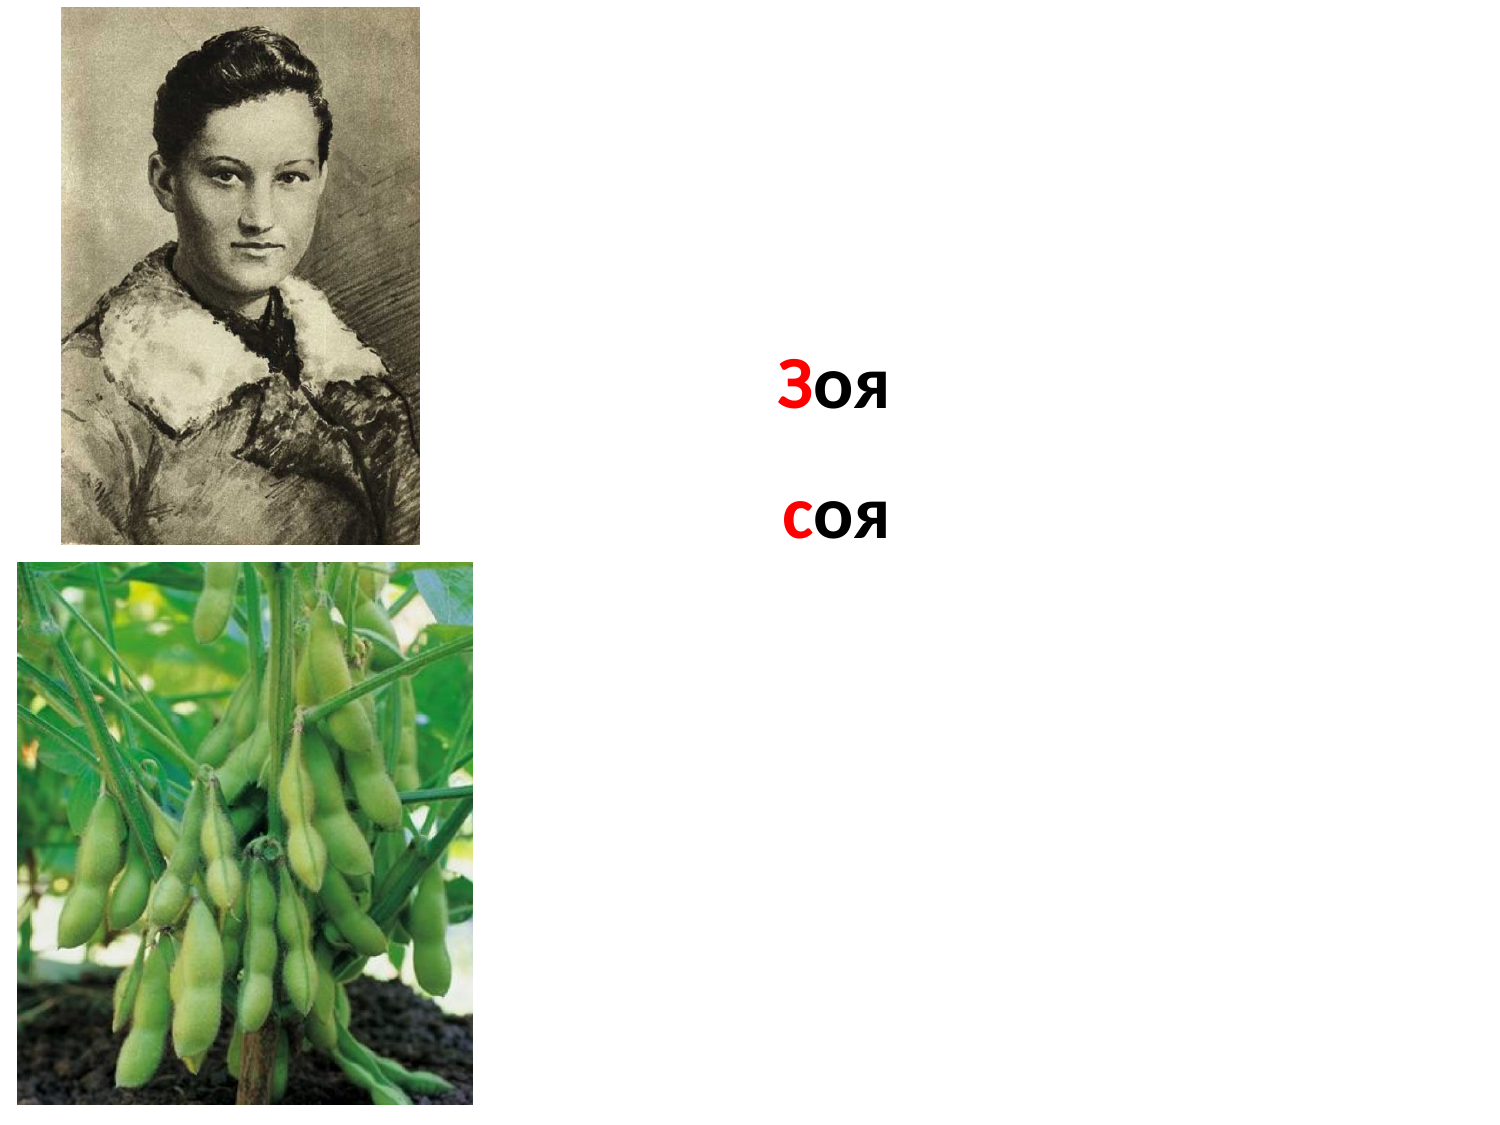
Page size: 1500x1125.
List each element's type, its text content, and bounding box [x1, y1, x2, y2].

text_box соя [767, 456, 907, 561]
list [17, 561, 474, 1105]
text_box Зоя [762, 325, 907, 431]
picture [61, 7, 420, 545]
